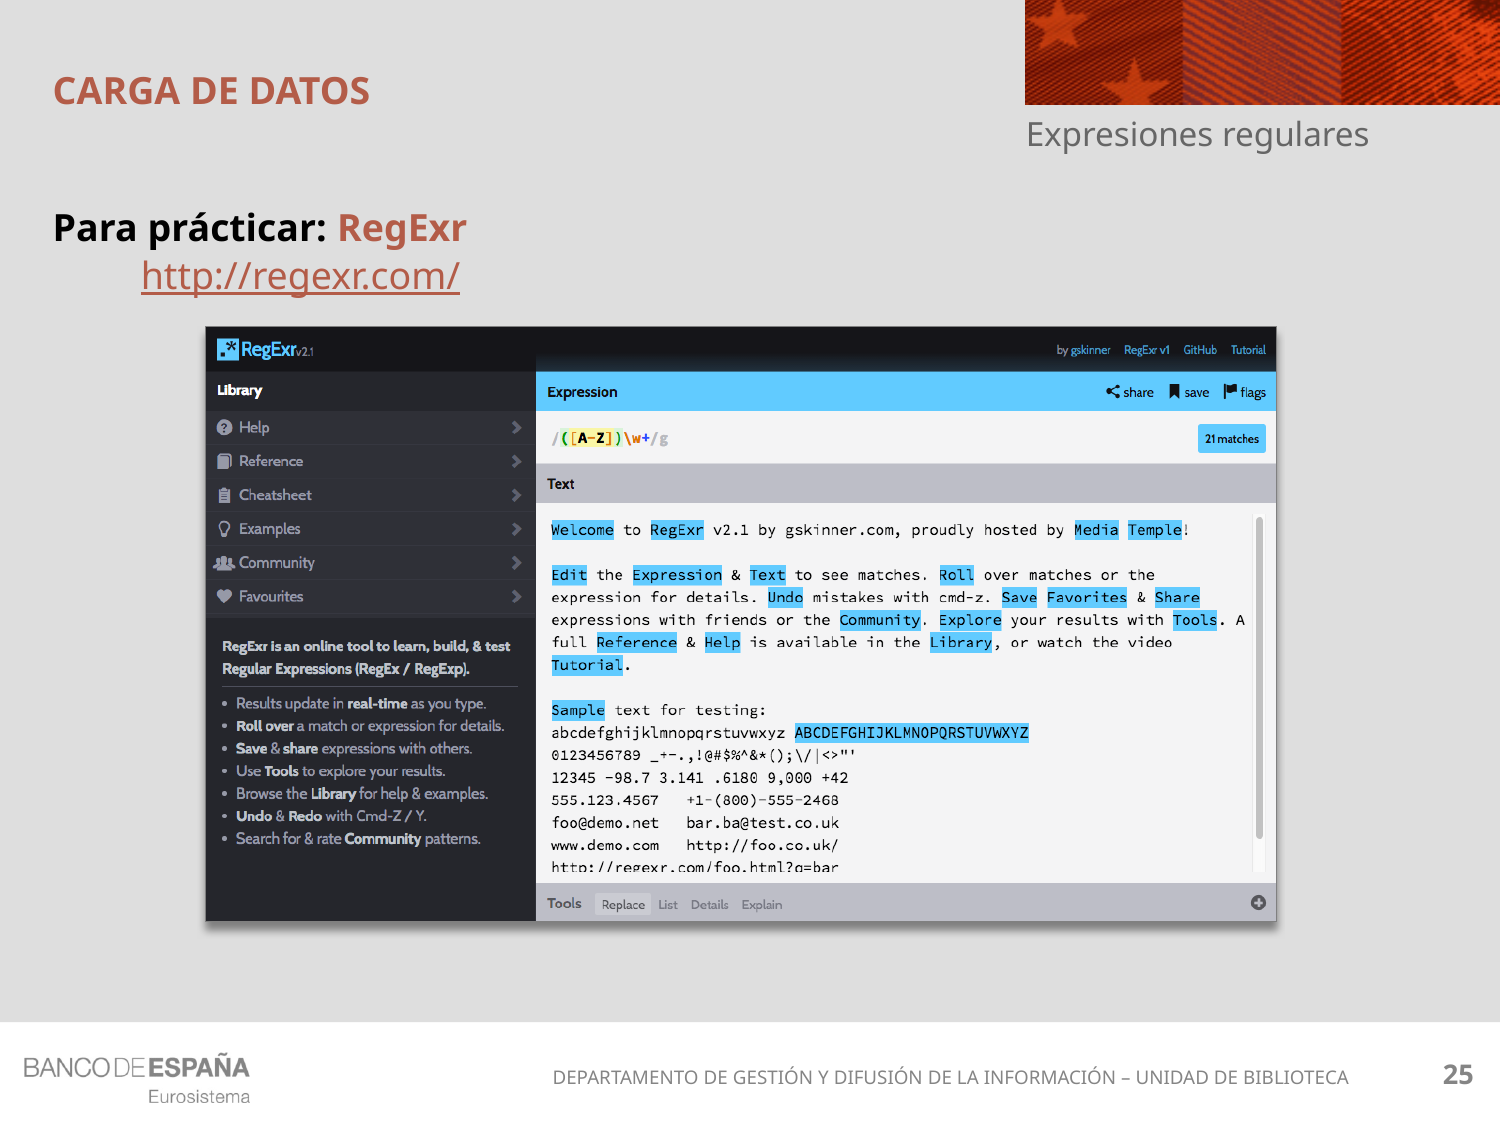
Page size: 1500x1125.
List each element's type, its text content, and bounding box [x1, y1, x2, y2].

picture [205, 326, 1277, 922]
picture [24, 1052, 250, 1103]
picture [1025, 0, 1500, 105]
title CARGA DE DATOS [37, 18, 1011, 162]
list Para prácticar: RegExr http://regexr.com/ [37, 196, 1445, 1012]
slide_number 25 [1415, 1050, 1474, 1098]
list Expresiones regulares [1025, 108, 1500, 164]
